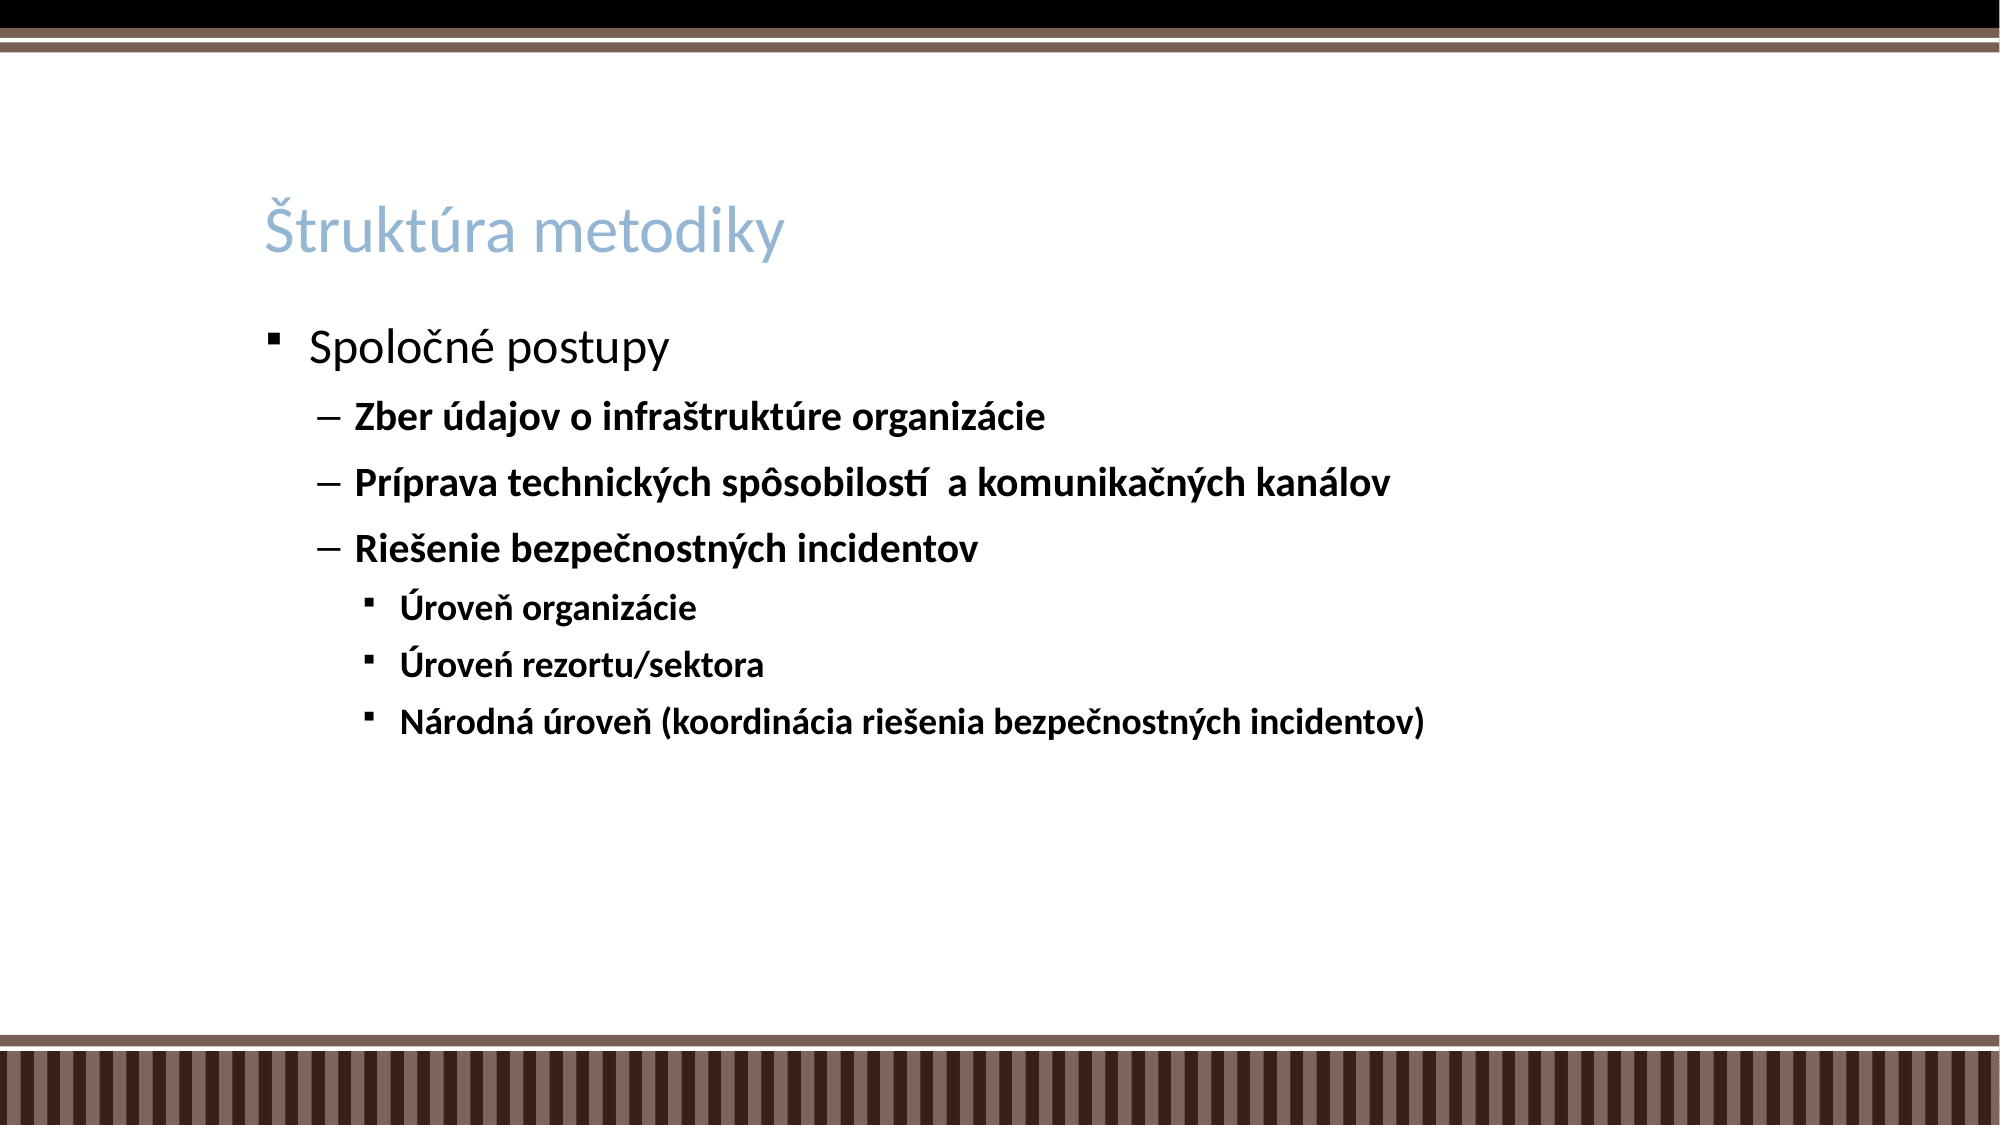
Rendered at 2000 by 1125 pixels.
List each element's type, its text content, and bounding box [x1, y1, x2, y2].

list Spoločné postupy Zber údajov o infraštruktúre organizácie Príprava technických spôsobilostí a komunikačných kanálov Riešenie bezpečnostných incidentov Úroveň organizácie Úroveń rezortu/sektora Národná úroveň (koordinácia riešenia bezpečnostných incidentov) [249, 312, 1750, 920]
title Štruktúra metodiky [249, 99, 1750, 275]
